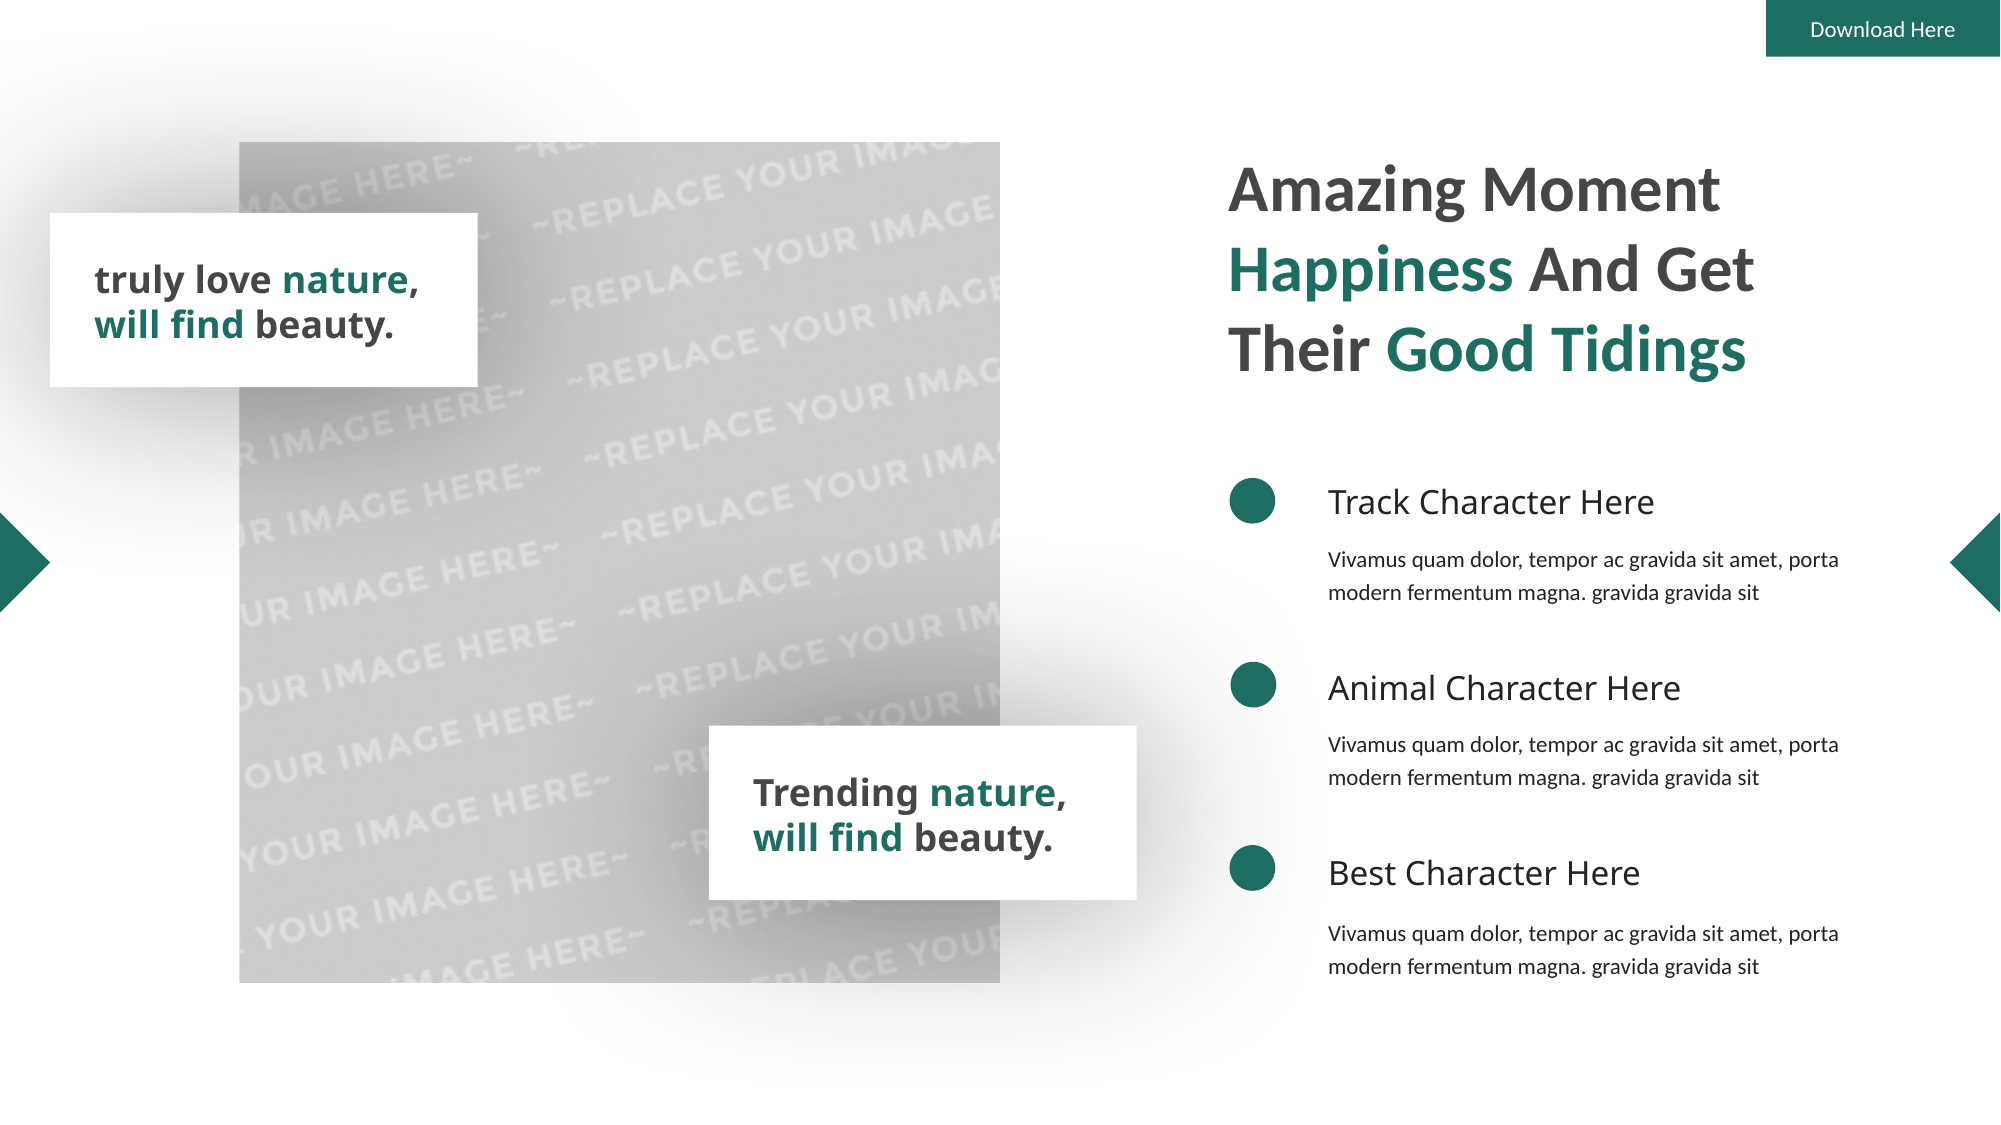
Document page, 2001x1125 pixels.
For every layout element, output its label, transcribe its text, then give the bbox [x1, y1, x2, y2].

text_box Amazing Moment Happiness And Get Their Good Tidings [1213, 137, 1801, 392]
text_box Vivamus quam dolor, tempor ac gravida sit amet, porta modern fermentum magna. gravida gravida sit [1313, 716, 1901, 798]
text_box [1228, 844, 1277, 892]
text_box [1229, 660, 1278, 709]
text_box [1228, 476, 1277, 525]
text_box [708, 725, 1137, 900]
text_box Animal Character Here [1313, 652, 1775, 715]
text_box [1948, 510, 2000, 615]
text_box Track Character Here [1313, 465, 1775, 529]
text_box [0, 510, 52, 615]
text_box Vivamus quam dolor, tempor ac gravida sit amet, porta modern fermentum magna. gravida gravida sit [1313, 906, 1901, 987]
text_box Vivamus quam dolor, tempor ac gravida sit amet, porta modern fermentum magna. gravida gravida sit [1313, 532, 1901, 613]
text_box Best Character Here [1313, 837, 1806, 900]
text_box Download Here [1765, 0, 2000, 58]
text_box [50, 212, 478, 388]
picture [239, 142, 1000, 983]
